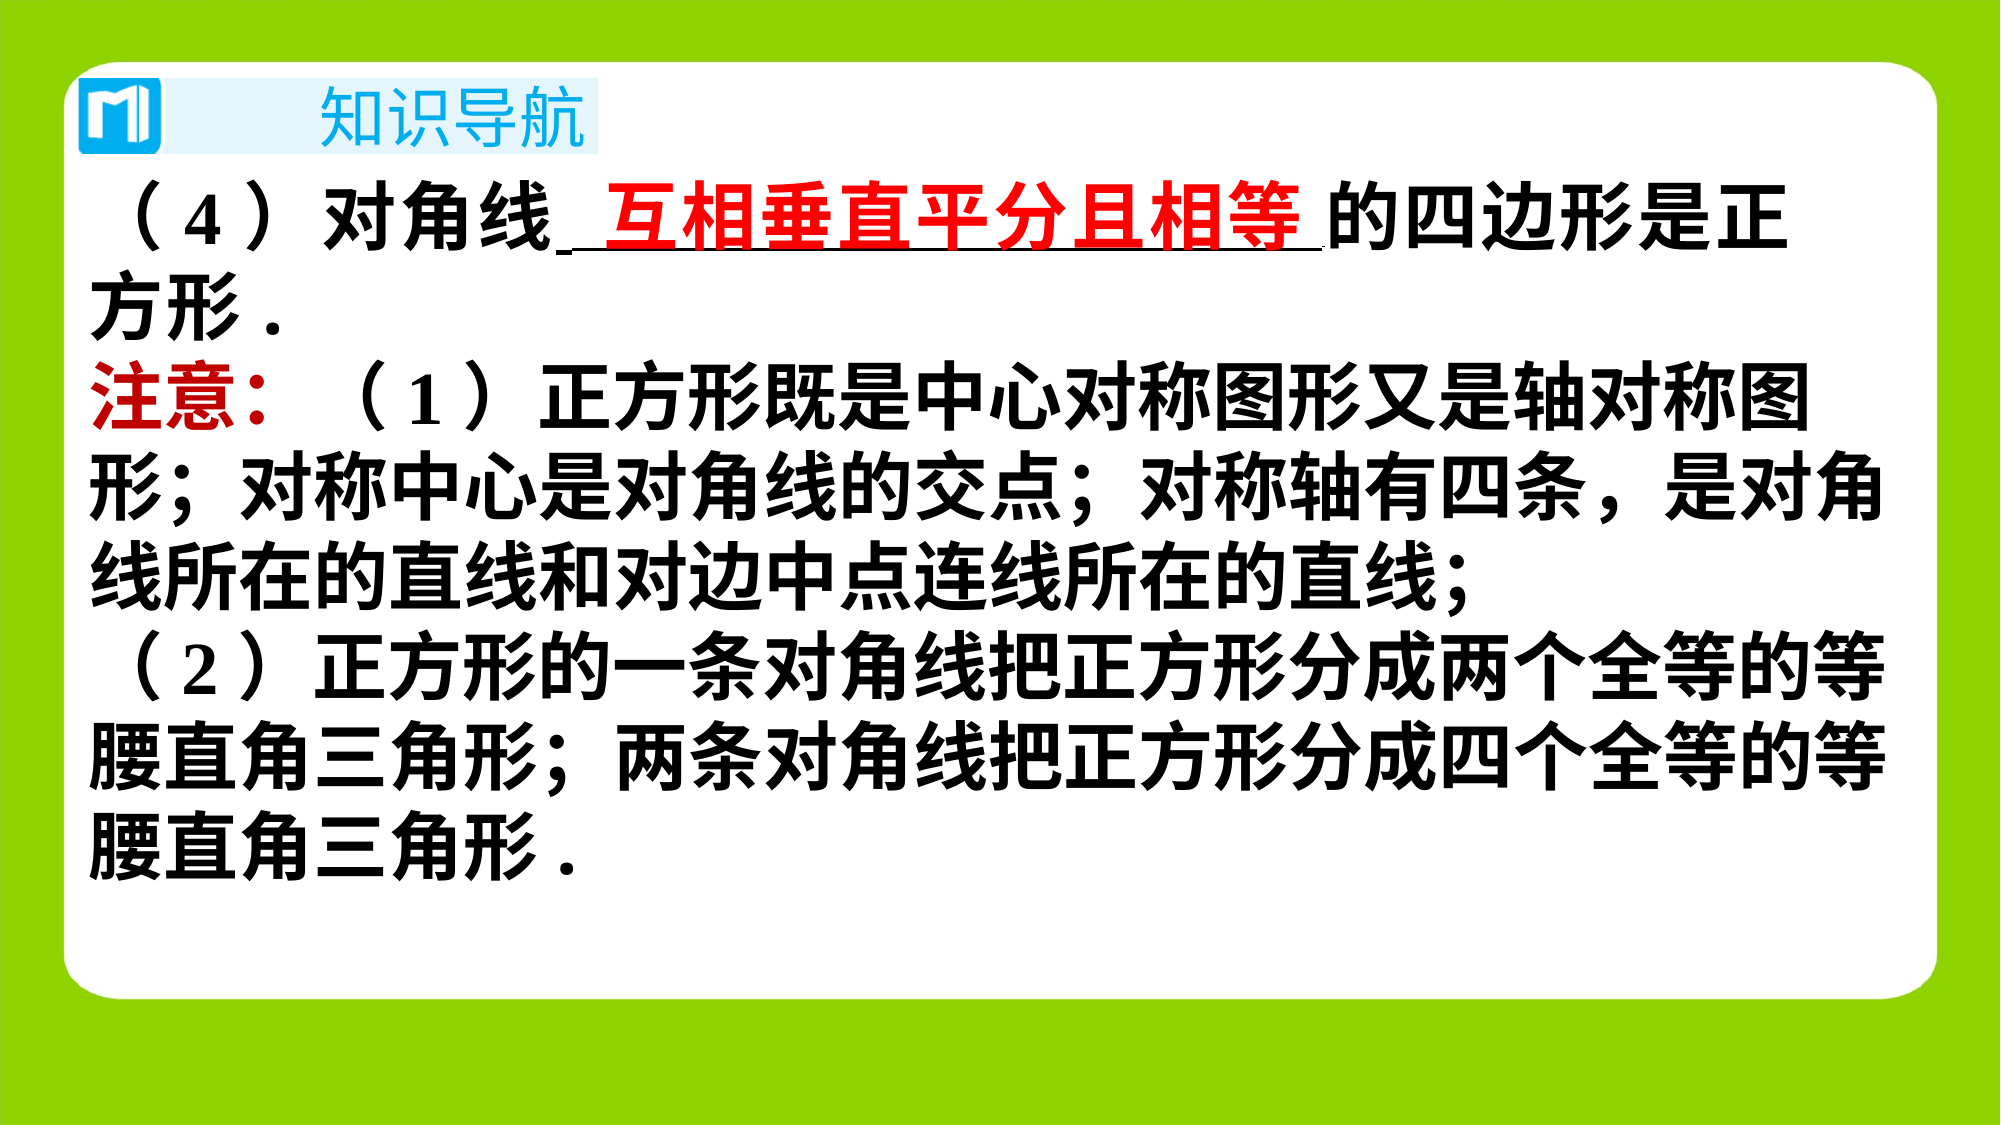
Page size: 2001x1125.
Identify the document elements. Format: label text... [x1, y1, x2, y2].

text_box 互相垂直平分且相等 [588, 161, 1402, 267]
text_box （4）对角线 ⁠的四边形是正 方形. 注意：（1）正方形既是中心对称图形又是轴对称图 形；对称中心是对角线的交点；对称轴有四条，是对角 线所在的直线和对边中点连线所在的直线； （2）正方形的一条对角线把正方形分成两个全等的等 腰直角三角形；两条对角线把正方形分成四个全等的等 腰直角三角形. [88, 169, 1974, 897]
picture [0, 0, 2001, 1125]
